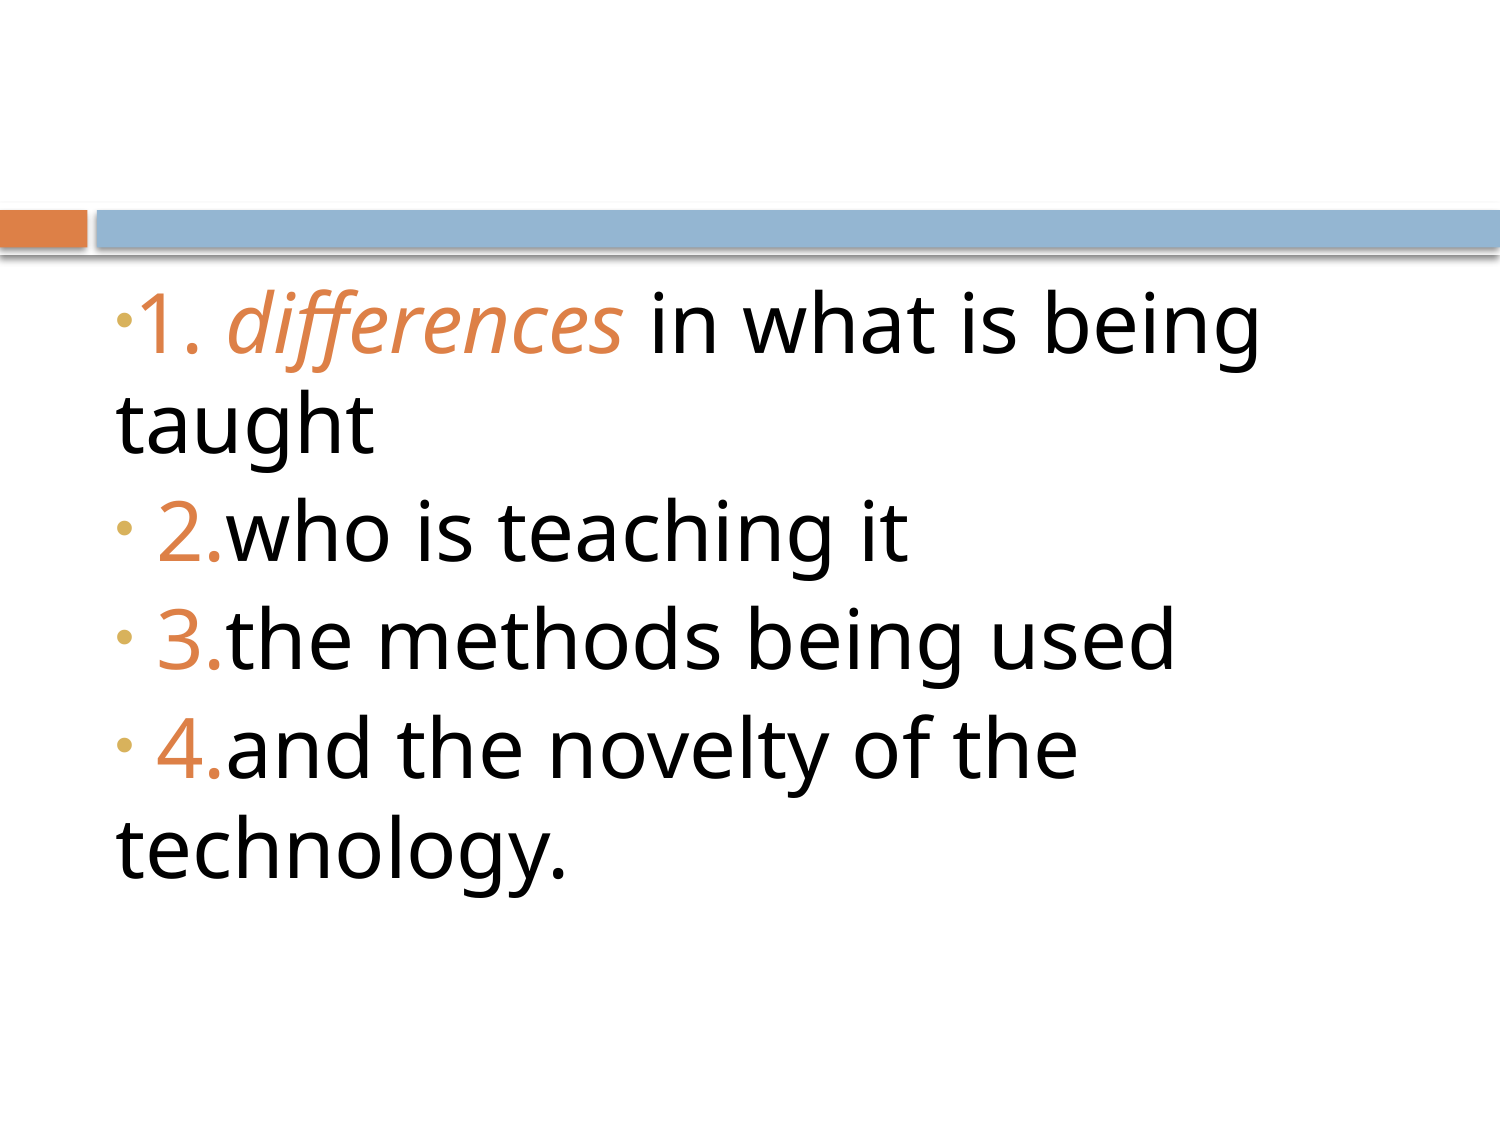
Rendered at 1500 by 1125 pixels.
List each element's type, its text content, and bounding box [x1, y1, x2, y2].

list 1. differences in what is being taught 2.who is teaching it 3.the methods being used 4.and the novelty of the technology. [100, 262, 1438, 1000]
